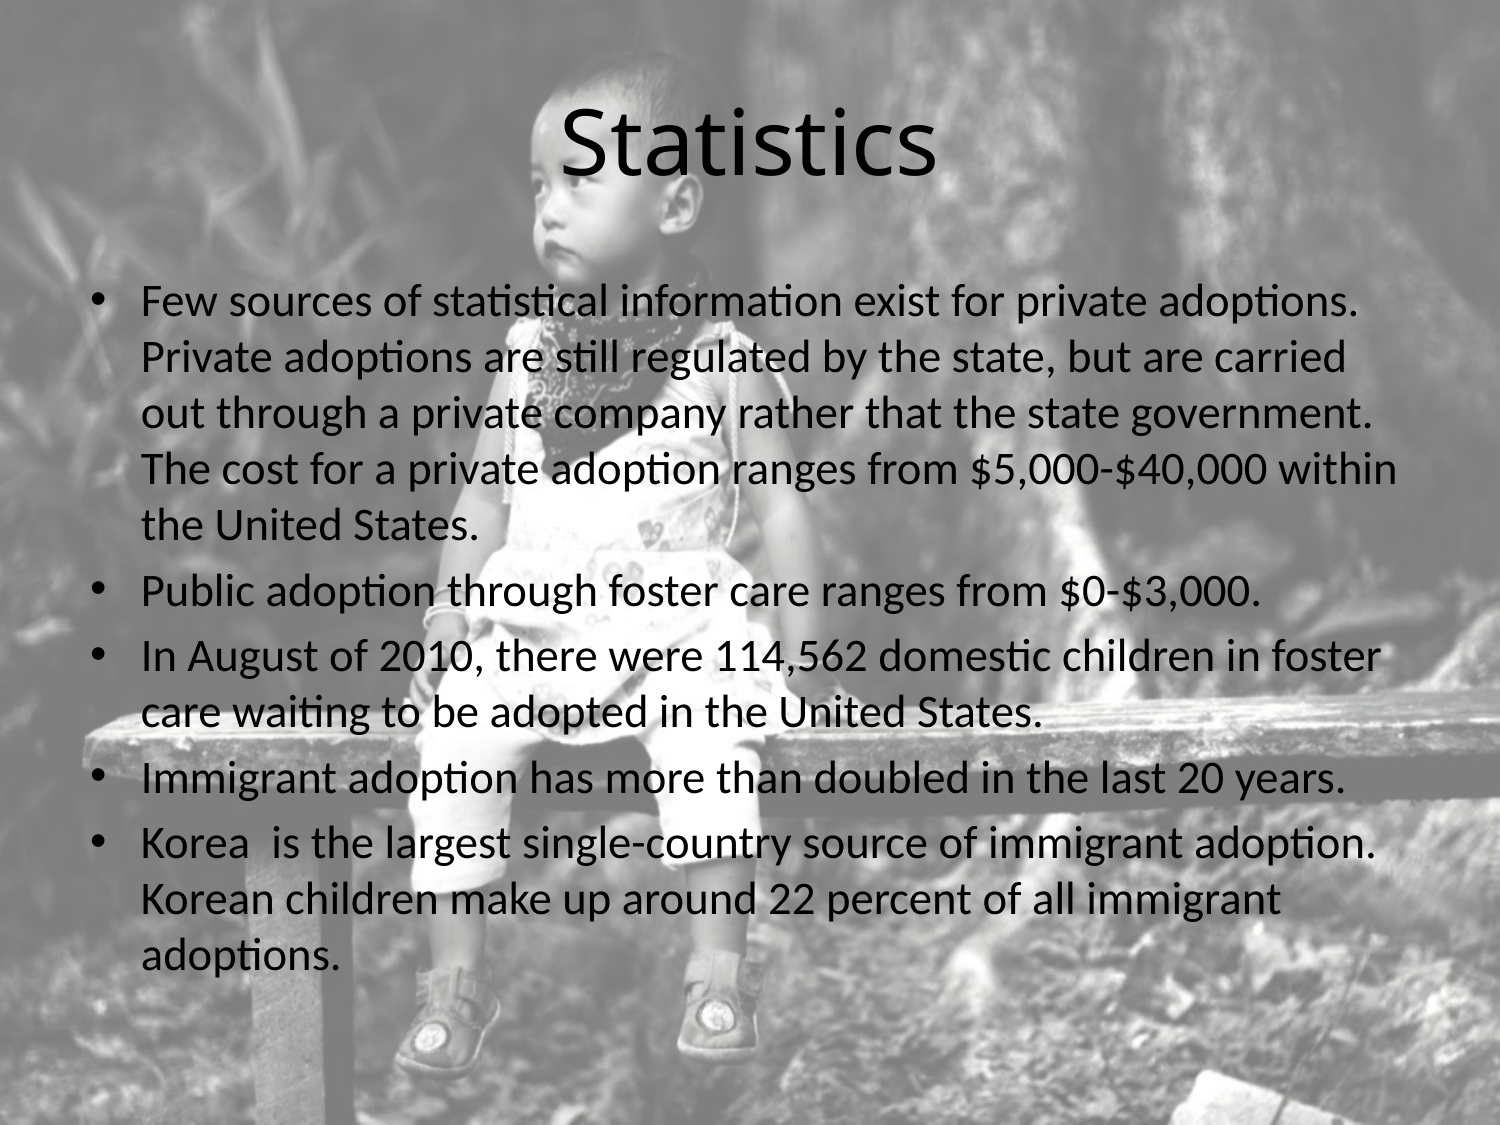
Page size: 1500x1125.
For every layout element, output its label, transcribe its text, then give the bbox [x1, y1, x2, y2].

title Statistics [75, 45, 1425, 233]
list Few sources of statistical information exist for private adoptions. Private adoptions are still regulated by the state, but are carried out through a private company rather that the state government. The cost for a private adoption ranges from $5,000-$40,000 within the United States. Public adoption through foster care ranges from $0-$3,000. In August of 2010, there were 114,562 domestic children in foster care waiting to be adopted in the United States. Immigrant adoption has more than doubled in the last 20 years. Korea is the largest single-country source of immigrant adoption. Korean children make up around 22 percent of all immigrant adoptions. [75, 262, 1425, 1005]
